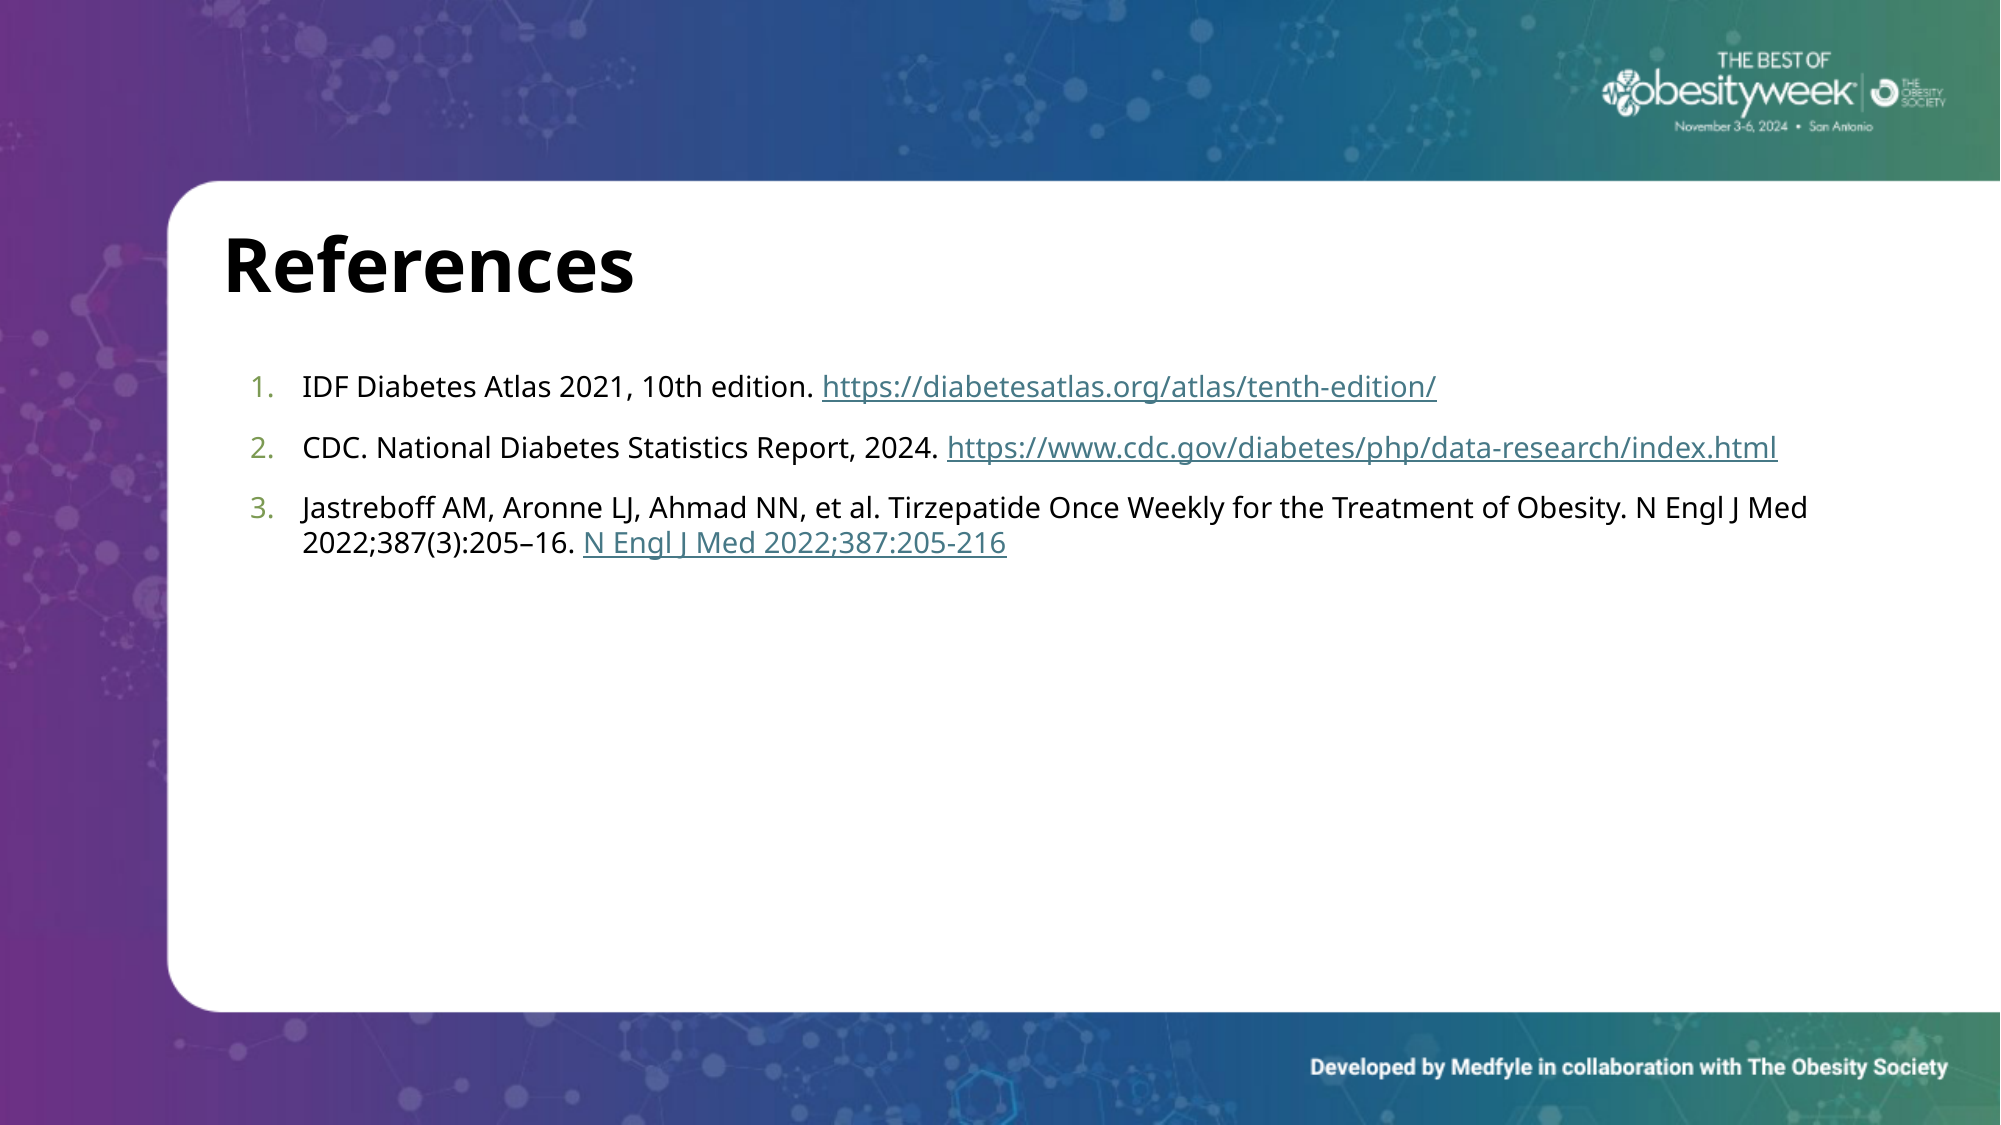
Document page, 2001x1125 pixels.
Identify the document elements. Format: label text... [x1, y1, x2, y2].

title References [207, 211, 1918, 326]
list IDF Diabetes Atlas 2021, 10th edition. https://diabetesatlas.org/atlas/tenth-edition/ CDC. National Diabetes Statistics Report, 2024. https://www.cdc.gov/diabetes/php/data-research/index.html Jastreboff AM, Aronne LJ, Ahmad NN, et al. Tirzepatide Once Weekly for the Treatment of Obesity. N Engl J Med 2022;387(3):205–16. N Engl J Med 2022;387:205-216 [212, 360, 1863, 914]
picture [0, 0, 2000, 1125]
